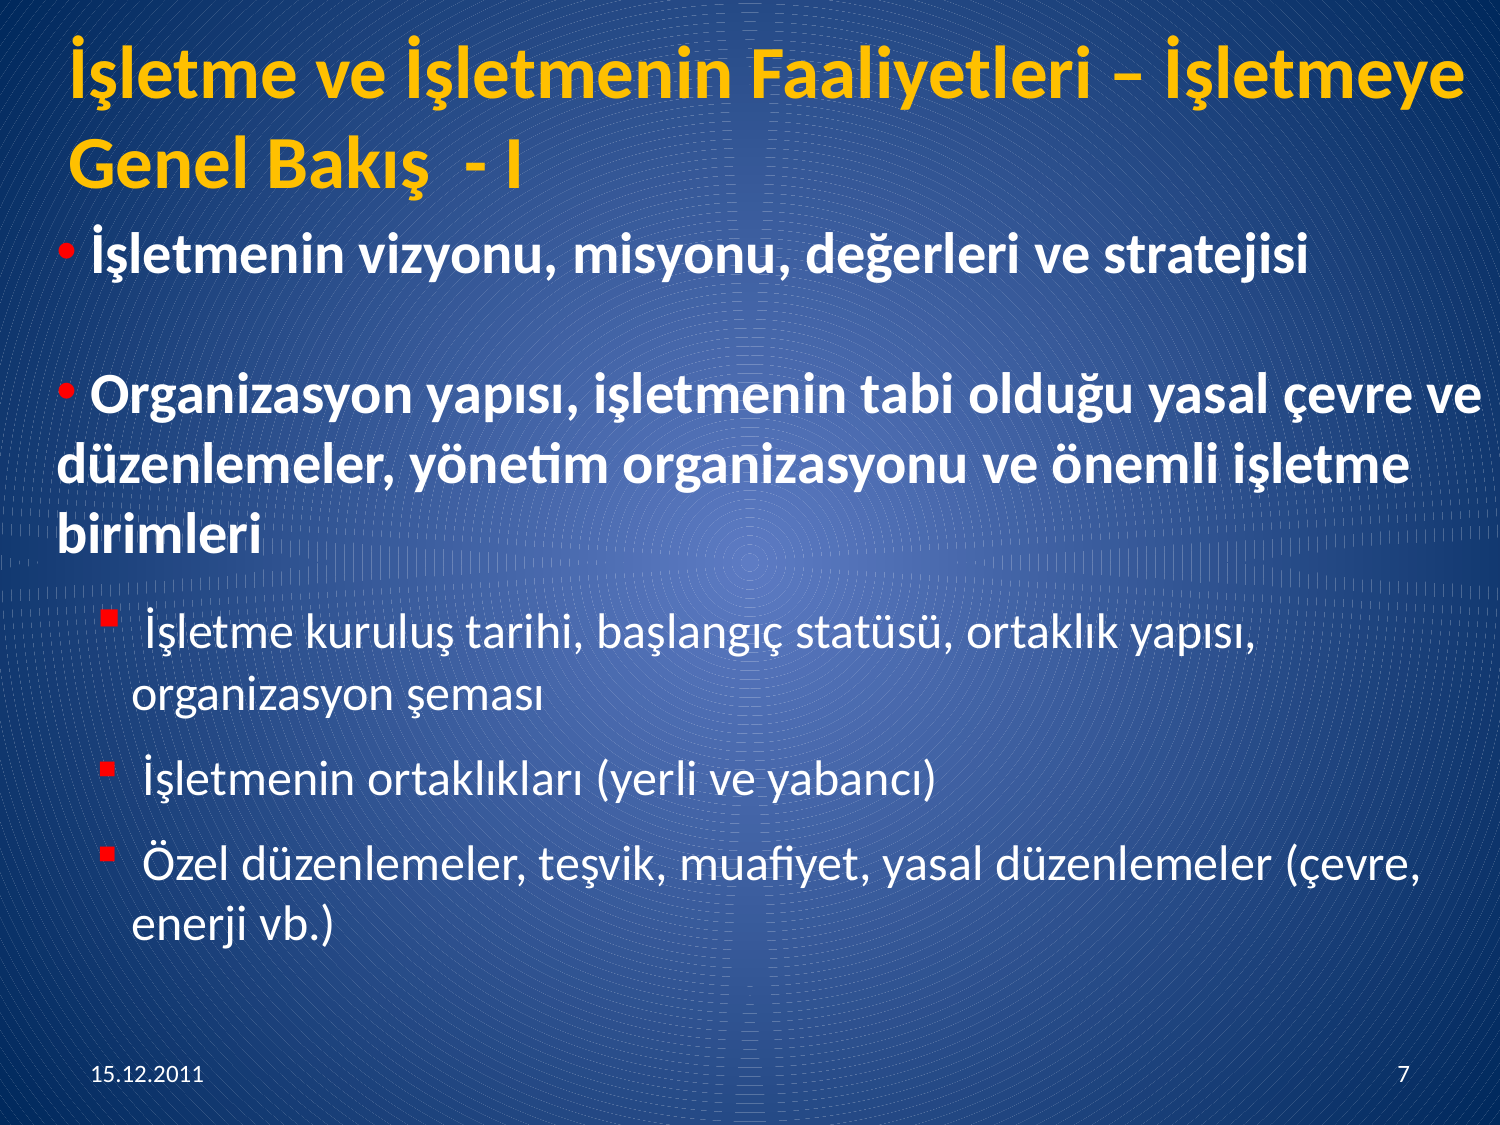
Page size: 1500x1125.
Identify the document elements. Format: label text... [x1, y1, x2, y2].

title İşletme ve İşletmenin Faaliyetleri – İşletmeye Genel Bakış - I [53, 42, 1500, 185]
text_box İşletmenin vizyonu, misyonu, değerleri ve stratejisi Organizasyon yapısı, işletmenin tabi olduğu yasal çevre ve düzenlemeler, yönetim organizasyonu ve önemli işletme birimleri İşletme kuruluş tarihi, başlangıç statüsü, ortaklık yapısı, organizasyon şeması İşletmenin ortaklıkları (yerli ve yabancı) Özel düzenlemeler, teşvik, muafiyet, yasal düzenlemeler (çevre, enerji vb.) [41, 208, 1500, 1106]
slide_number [75, 1042, 425, 1103]
slide_number 7 [1074, 1042, 1425, 1103]
